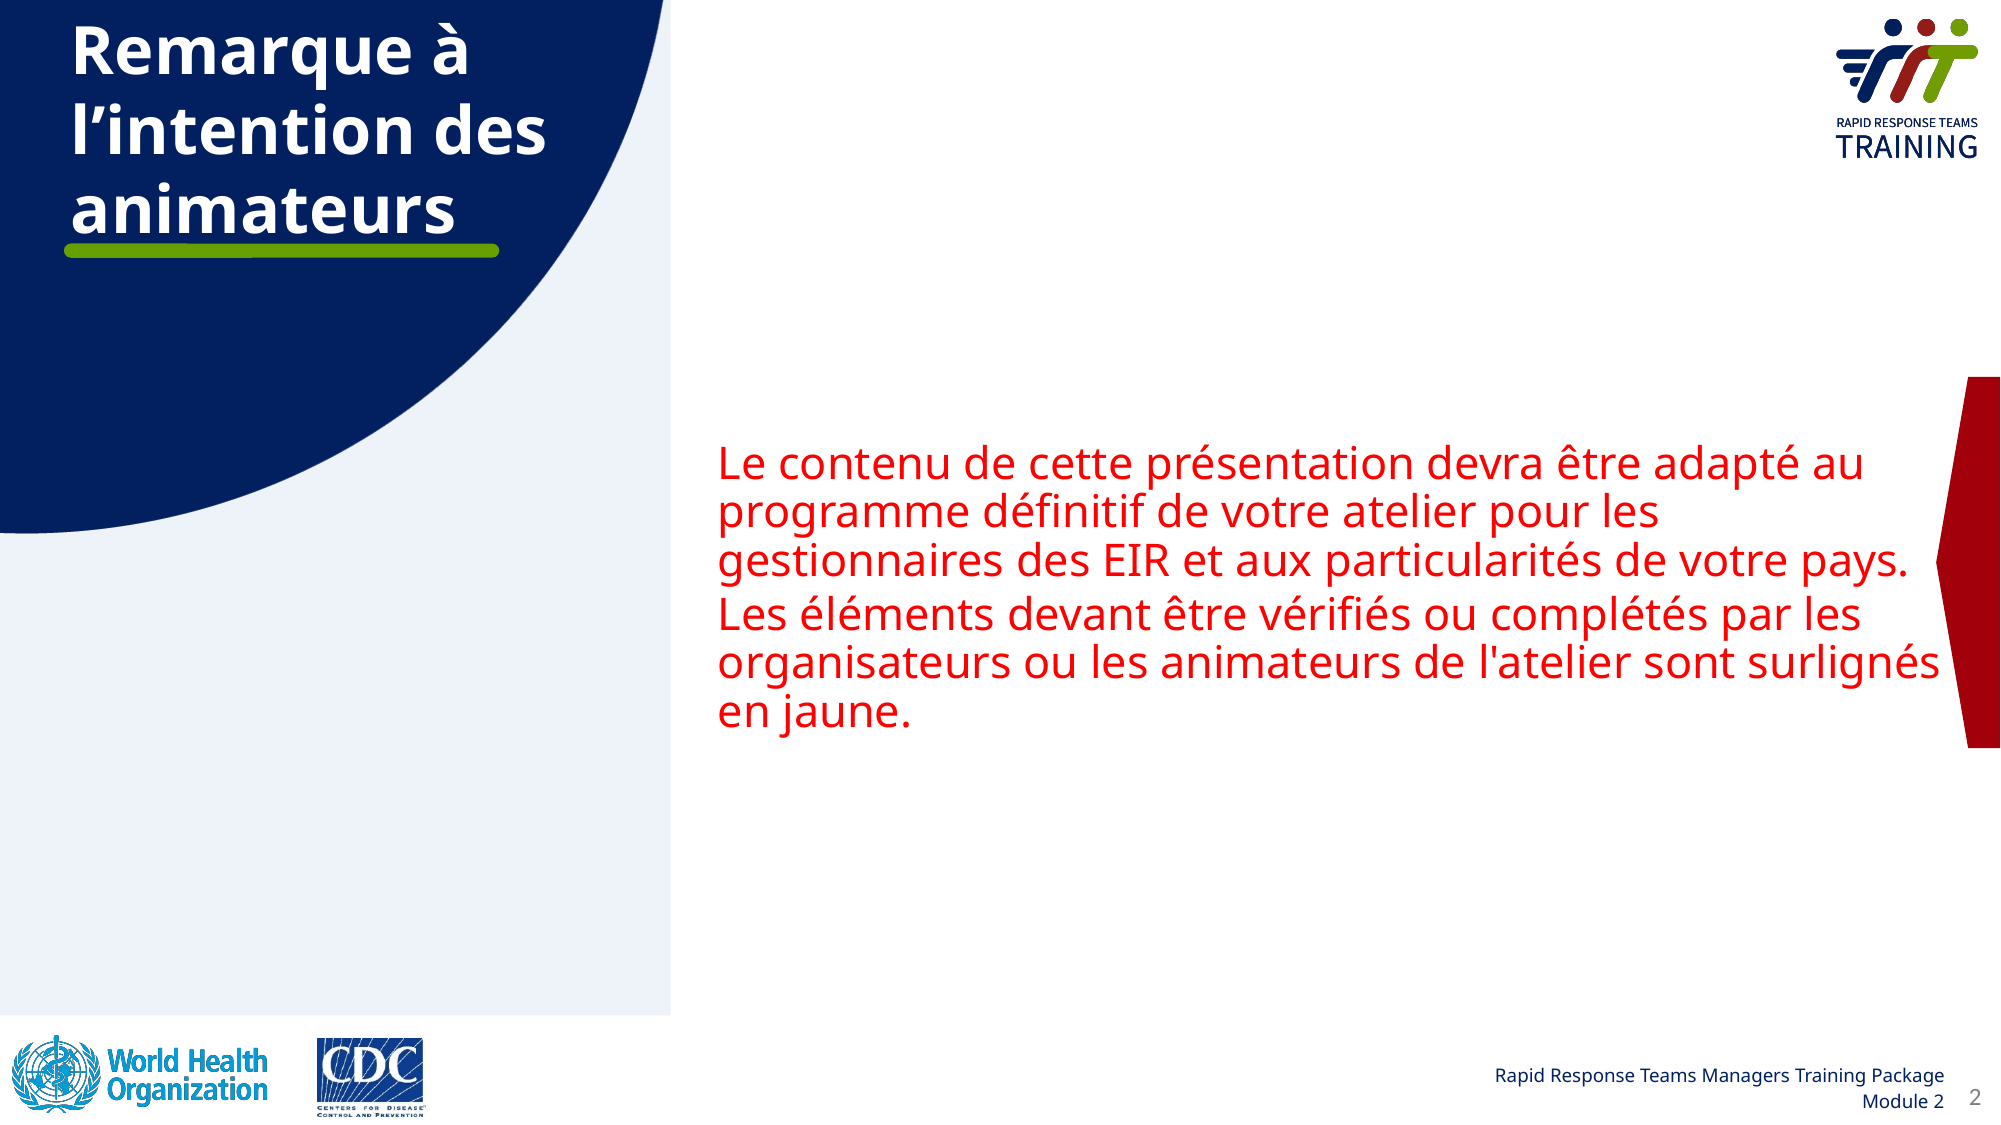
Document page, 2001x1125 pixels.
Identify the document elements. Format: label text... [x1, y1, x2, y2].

picture [12, 1035, 54, 1068]
picture [24, 1054, 36, 1087]
slide_number 2 [1953, 1072, 2000, 1125]
picture [50, 1108, 62, 1113]
text_box Remarque à l’intention des animateurs [63, 0, 612, 255]
picture [59, 1035, 267, 1113]
picture [22, 1062, 26, 1077]
picture [1835, 19, 1978, 167]
picture [12, 1083, 48, 1113]
picture [71, 1053, 90, 1091]
picture [46, 1056, 54, 1062]
picture [317, 1038, 426, 1117]
picture [40, 1062, 47, 1070]
picture [36, 1088, 78, 1105]
picture [0, 0, 670, 538]
picture [30, 1083, 37, 1091]
list Le contenu de cette présentation devra être adapté au programme définitif de votre atelier pour les gestionnaires des EIR et aux particularités de votre pays. Les éléments devant être vérifiés ou complétés par les organisateurs ou les animateurs de l'atelier sont surlignés en jaune. [709, 372, 1954, 752]
picture [34, 1054, 43, 1078]
